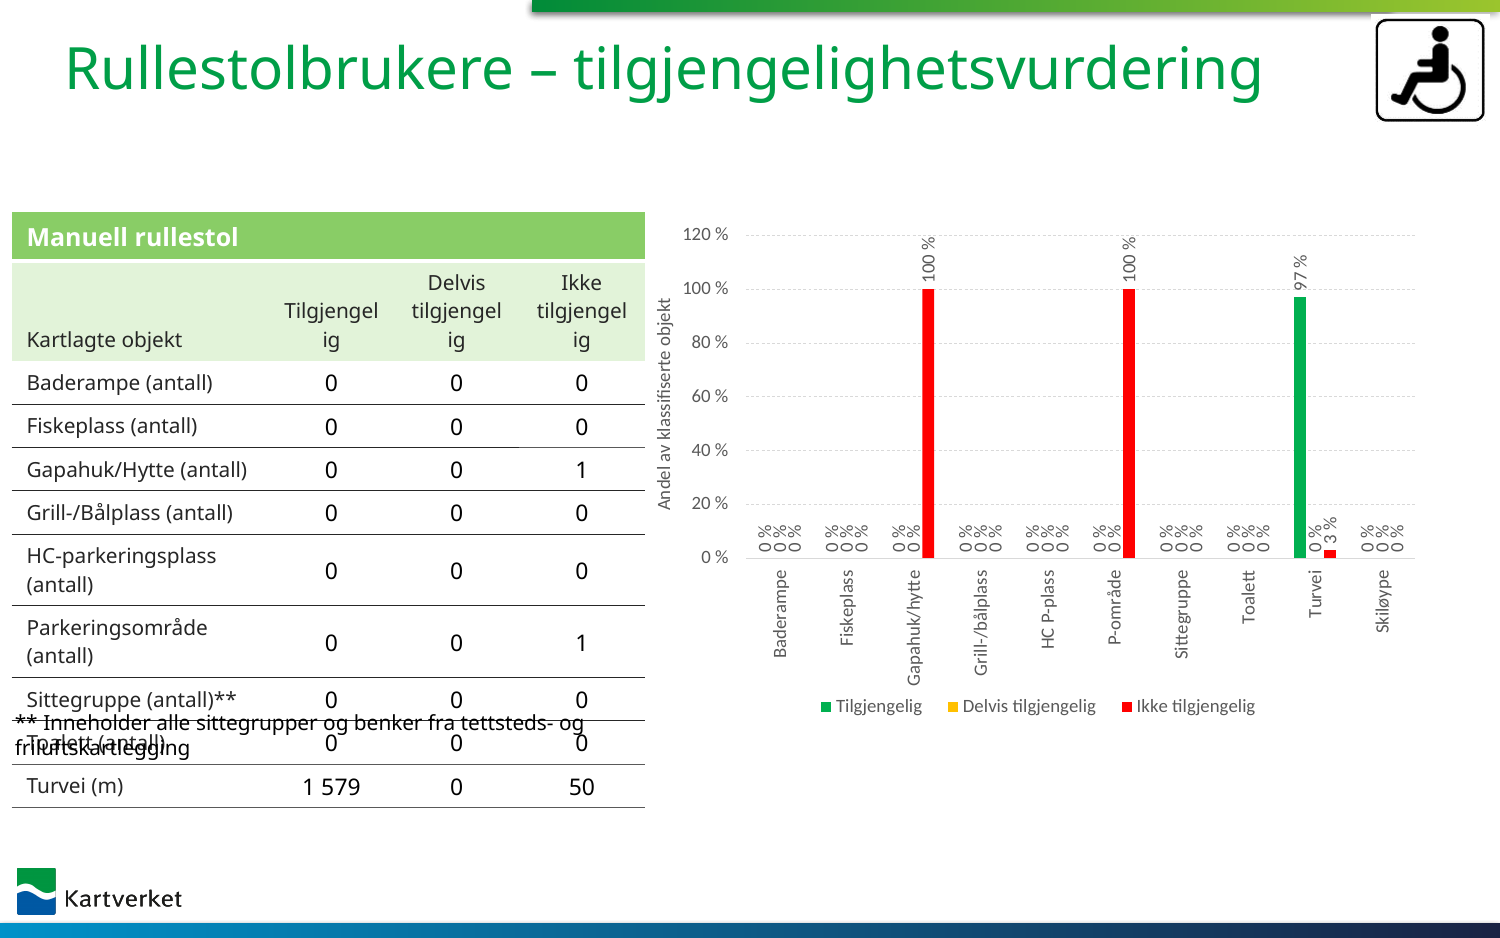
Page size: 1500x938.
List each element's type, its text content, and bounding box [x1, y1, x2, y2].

table_cell Fiskeplass (antall) [12, 405, 269, 447]
table_header Manuell rullestol [12, 212, 645, 259]
table_cell 0 [269, 678, 394, 702]
table_cell 50 [519, 768, 645, 807]
table_cell 0 [394, 678, 519, 702]
table_cell 0 [519, 361, 638, 404]
picture [1371, 13, 1491, 127]
table_cell Ikke tilgjengelig [519, 263, 638, 361]
table_cell 0 [394, 535, 519, 605]
table_cell 0 [394, 405, 519, 447]
table_cell HC-parkeringsplass (antall) [12, 535, 269, 605]
table_cell Grill-/Bålplass (antall) [12, 491, 269, 534]
table_cell 0 [519, 491, 638, 534]
table_cell 0 [519, 678, 638, 702]
table_cell 0 [394, 606, 519, 677]
table_cell 0 [519, 405, 638, 447]
text_box Rullestolbrukere – tilgjengelighetsvurdering [49, 12, 1372, 109]
table_cell 0 [519, 535, 638, 605]
text_box ** Inneholder alle sittegrupper og benker fra tettsteds- og friluftskartlegging [0, 702, 745, 768]
table_cell 0 [394, 768, 519, 807]
table_cell 0 [269, 491, 394, 534]
table_cell 0 [269, 448, 394, 490]
table_cell 0 [394, 448, 519, 490]
table_cell 0 [269, 535, 394, 605]
table_cell 0 [269, 405, 394, 447]
table_cell 0 [269, 361, 394, 404]
table_cell 1 [519, 606, 638, 677]
table_cell Sittegruppe (antall)** [12, 678, 269, 702]
table_cell 1 [519, 448, 638, 490]
table_cell Delvis tilgjengelig [394, 263, 519, 361]
table_cell Turvei (m) [12, 768, 269, 807]
table_cell Tilgjengelig [269, 263, 394, 361]
table_cell 1 579 [269, 768, 394, 807]
table_cell Gapahuk/Hytte (antall) [12, 448, 269, 490]
picture [643, 218, 1427, 728]
table_cell 0 [394, 361, 519, 404]
table_cell Kartlagte objekt [12, 263, 269, 361]
table_cell 0 [269, 606, 394, 677]
table_cell 0 [394, 491, 519, 534]
table_cell Parkeringsområde (antall) [12, 606, 269, 677]
table_cell Baderampe (antall) [12, 361, 269, 404]
